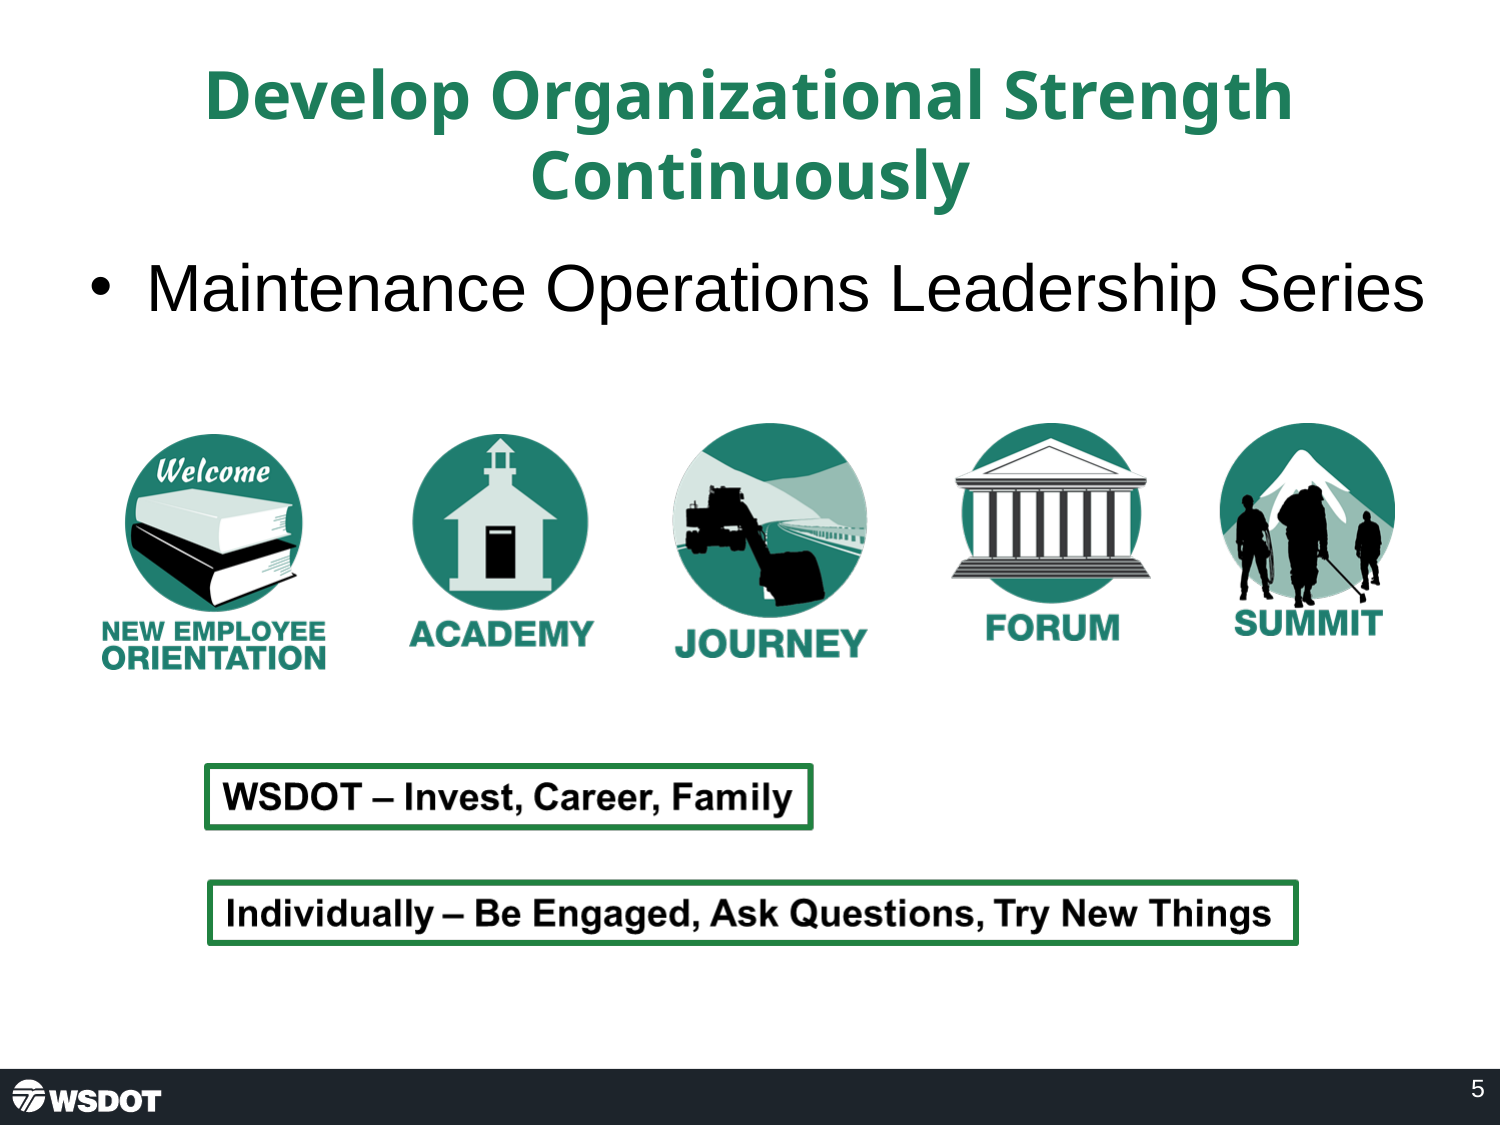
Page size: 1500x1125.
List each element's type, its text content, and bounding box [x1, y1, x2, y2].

title Develop Organizational Strength Continuously [75, 45, 1425, 233]
slide_number 5 [1149, 1065, 1500, 1125]
picture [0, 0, 1500, 1125]
list Maintenance Operations Leadership Series [75, 237, 1453, 980]
